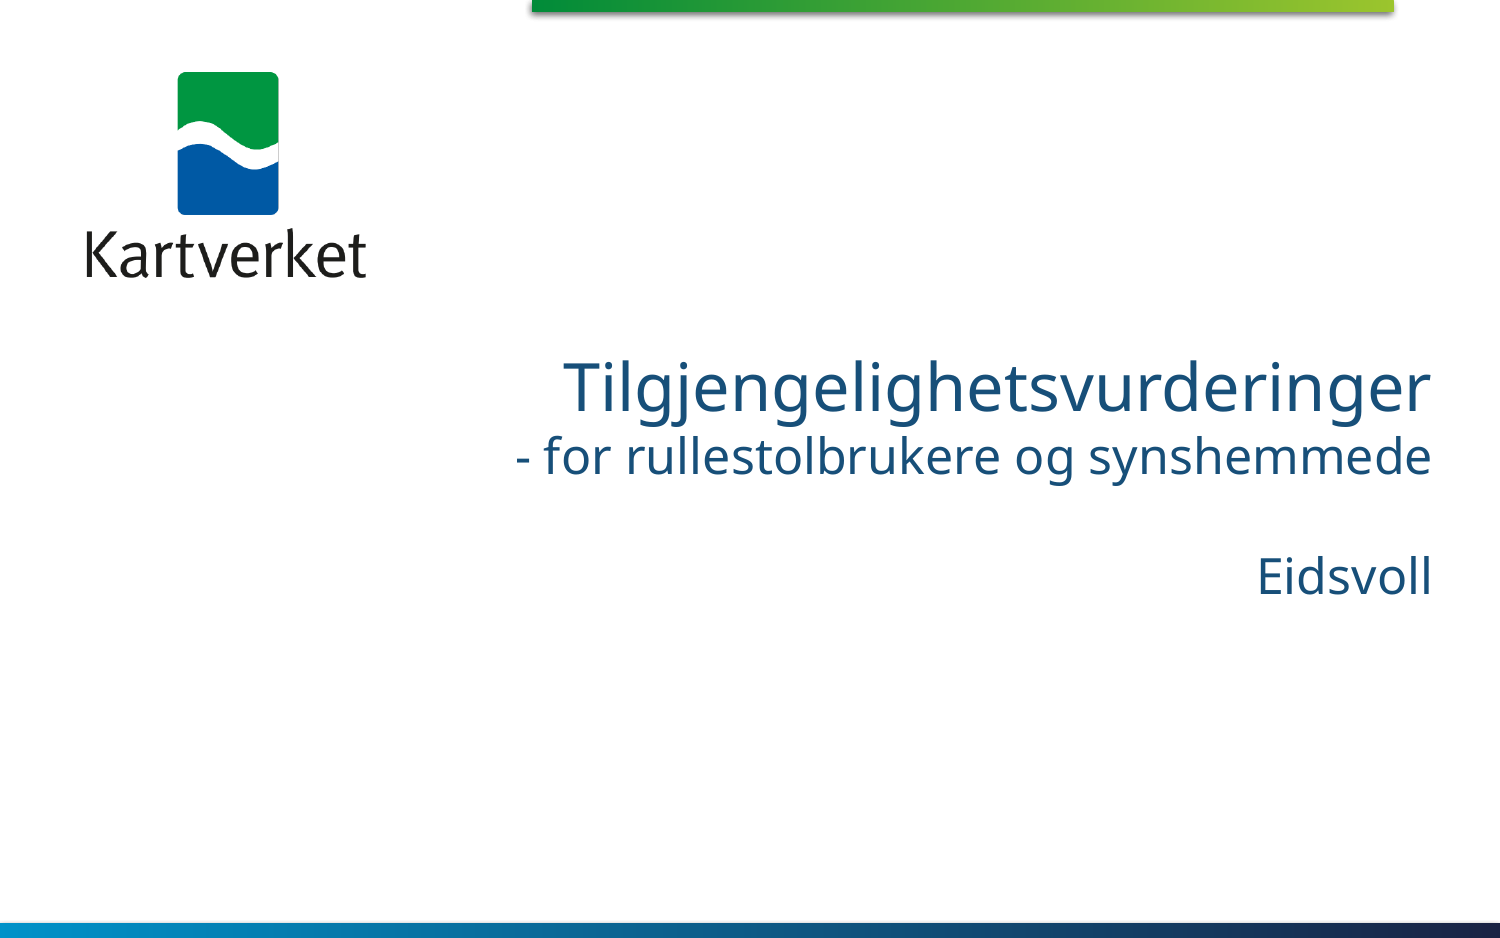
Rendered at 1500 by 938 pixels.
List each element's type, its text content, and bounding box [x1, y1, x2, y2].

text_box Tilgjengelighetsvurderinger - for rullestolbrukere og synshemmede Eidsvoll [66, 337, 1449, 613]
